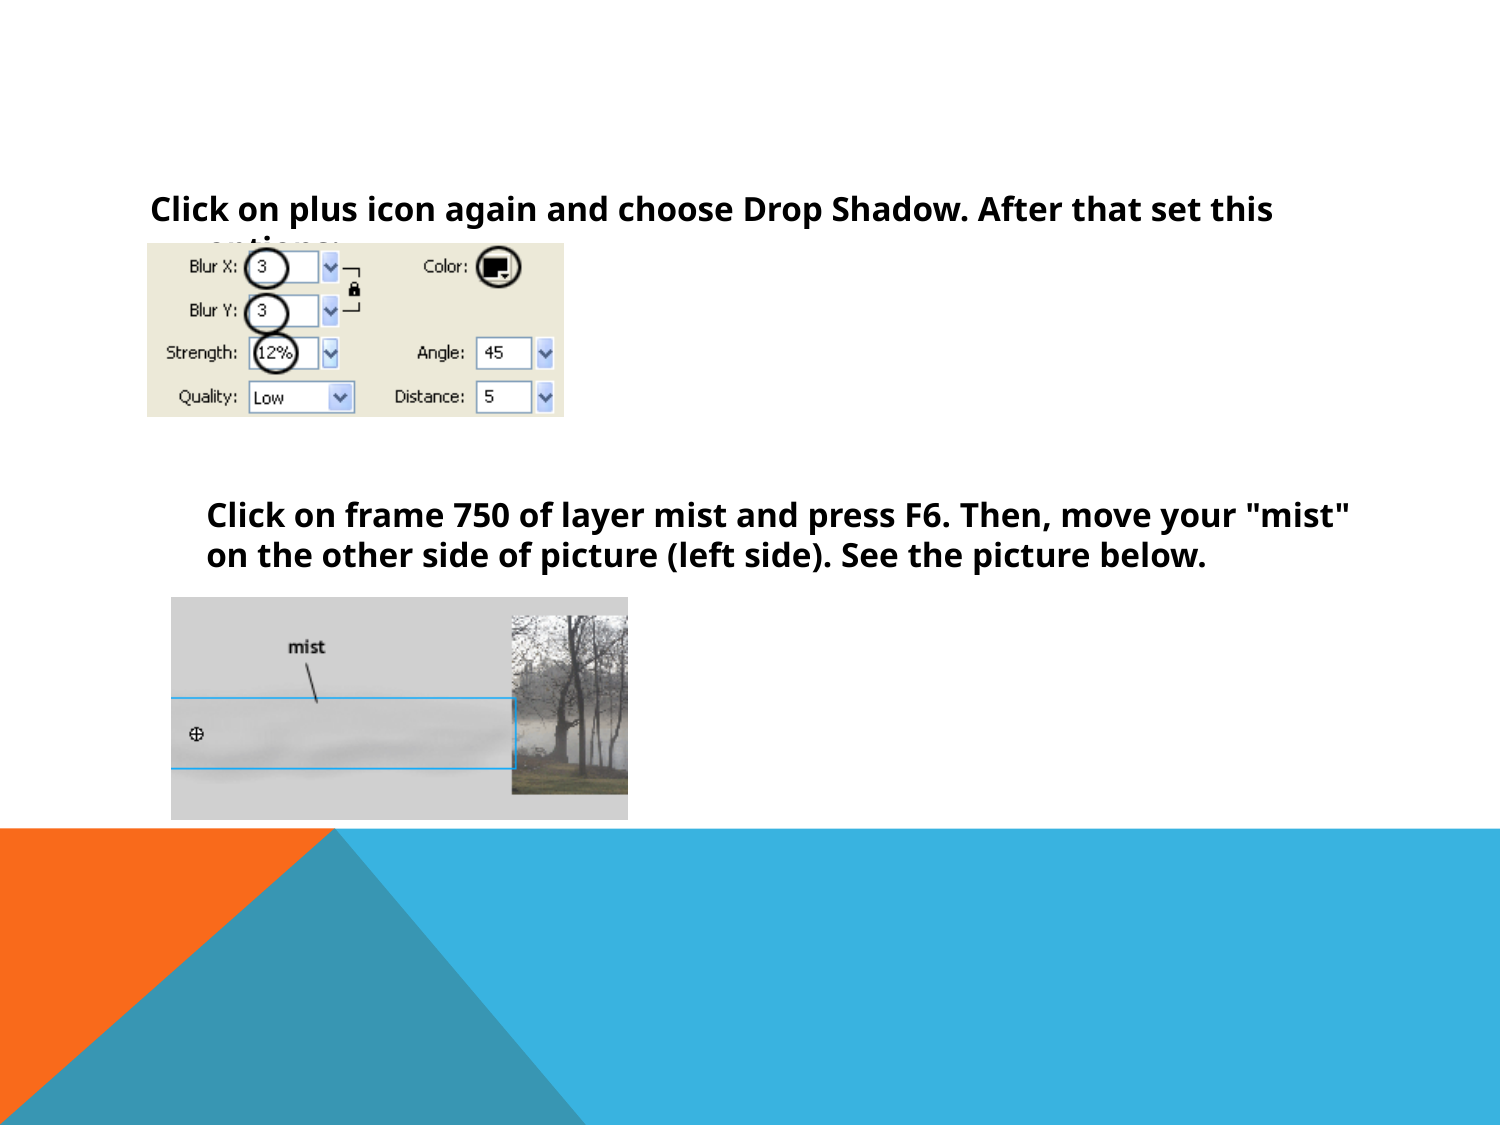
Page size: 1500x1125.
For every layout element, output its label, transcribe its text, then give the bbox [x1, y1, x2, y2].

picture [147, 243, 564, 418]
picture [170, 597, 628, 821]
list Click on plus icon again and choose Drop Shadow. After that set this options: Click on frame 750 of layer mist and press F6. Then, move your "mist" on the other side of picture (left side). See the picture below. [135, 180, 1369, 768]
